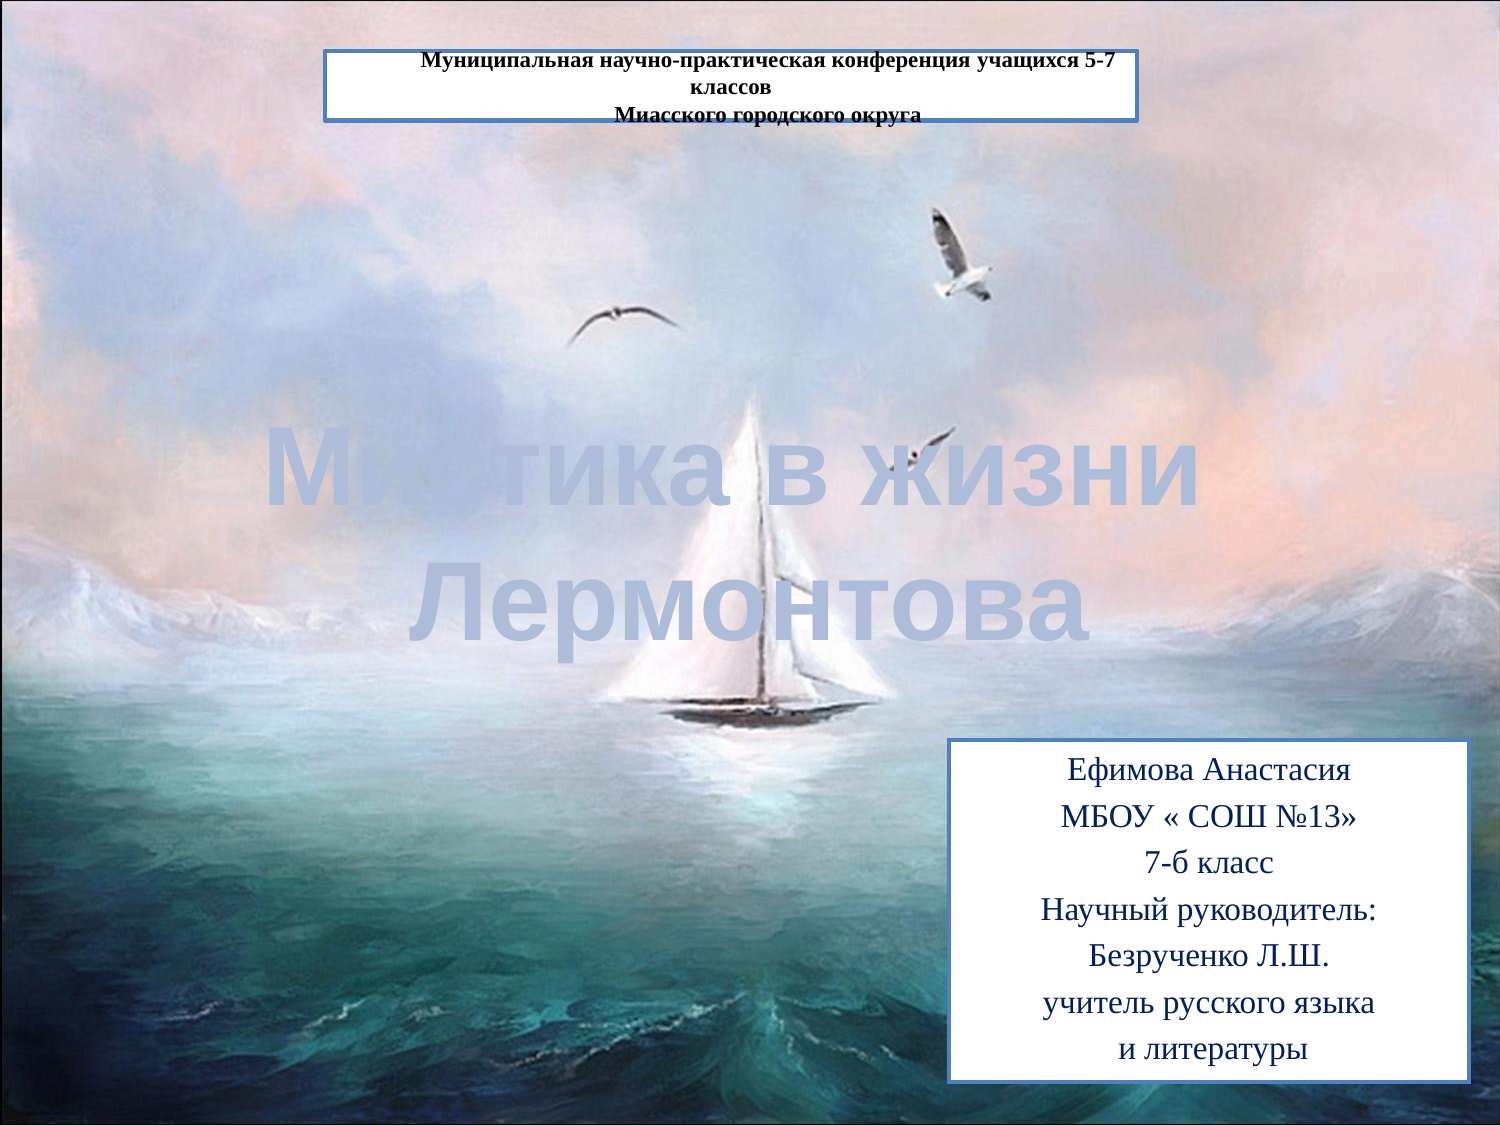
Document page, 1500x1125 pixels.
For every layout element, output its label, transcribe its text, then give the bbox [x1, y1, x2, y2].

text_box Муниципальная научно-практическая конференция учащихся 5-7 классов Миасского городского округа [323, 49, 1140, 123]
text_box Мистика в жизни Лермонтова [247, 385, 1251, 670]
picture [0, 0, 1500, 1125]
subtitle Ефимова Анастасия МБОУ « СОШ №13» 7-б класс Научный руководитель: Безрученко Л.Ш. учитель русского языка и литературы [947, 738, 1471, 1084]
